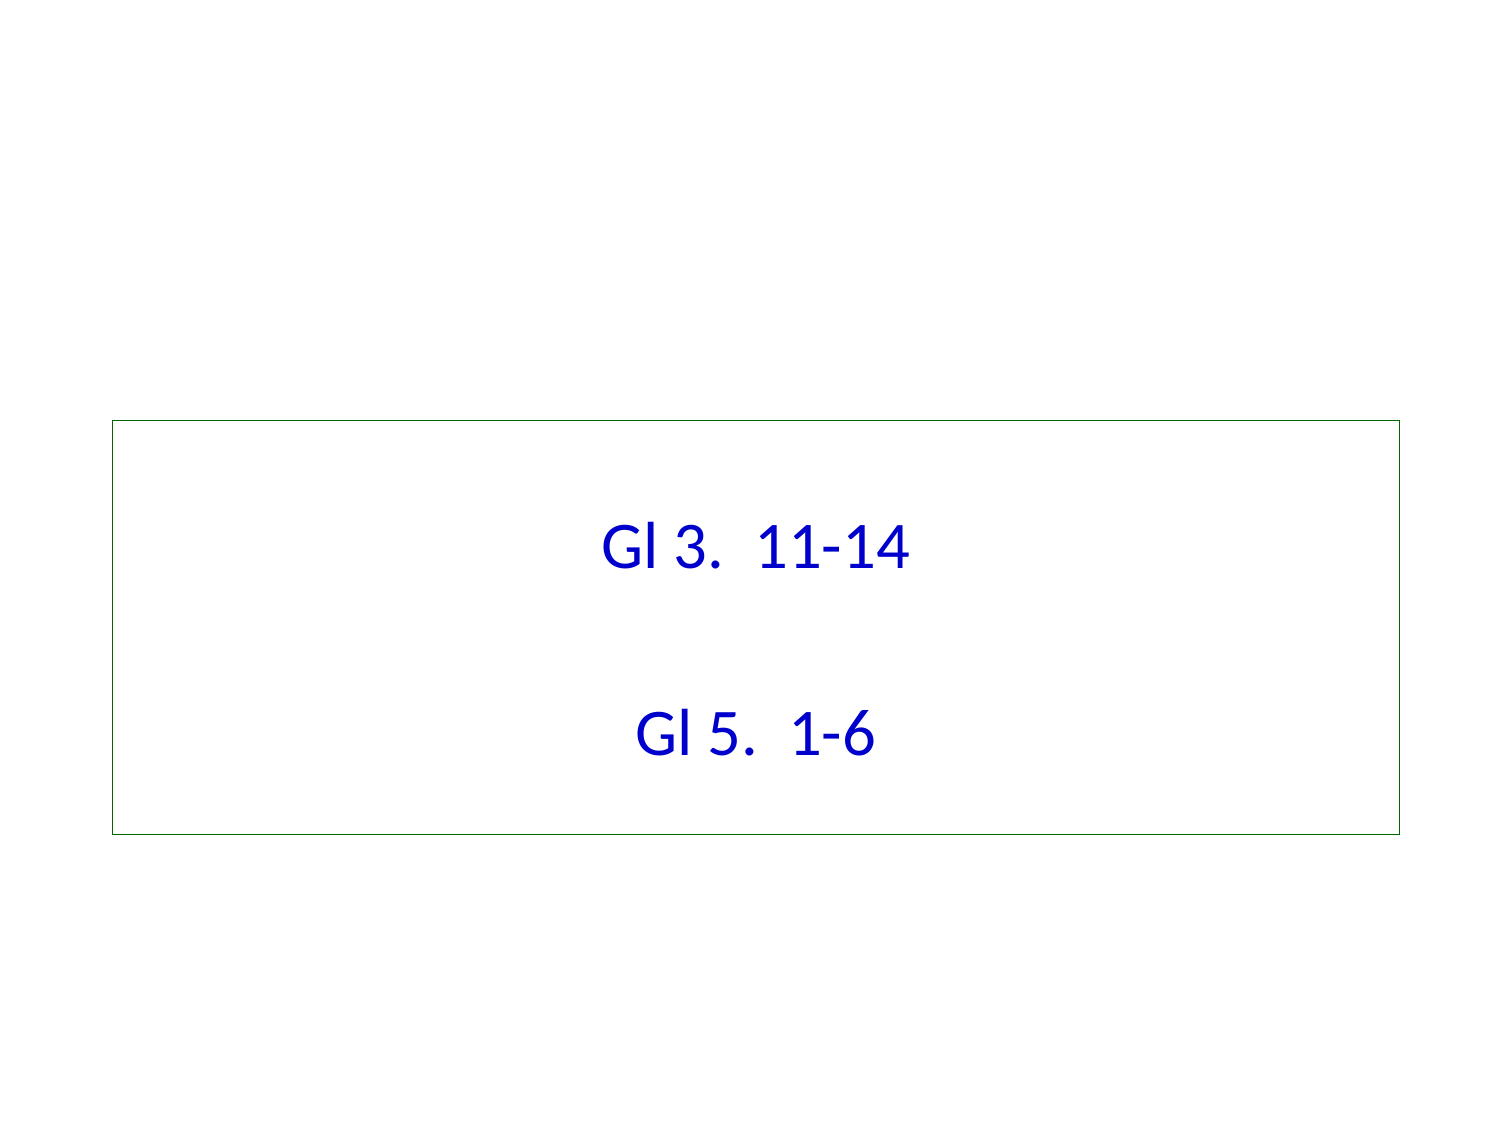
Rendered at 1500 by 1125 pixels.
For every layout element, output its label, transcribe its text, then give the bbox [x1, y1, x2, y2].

list Gl 3. 11-14 Gl 5. 1-6 [112, 420, 1400, 835]
